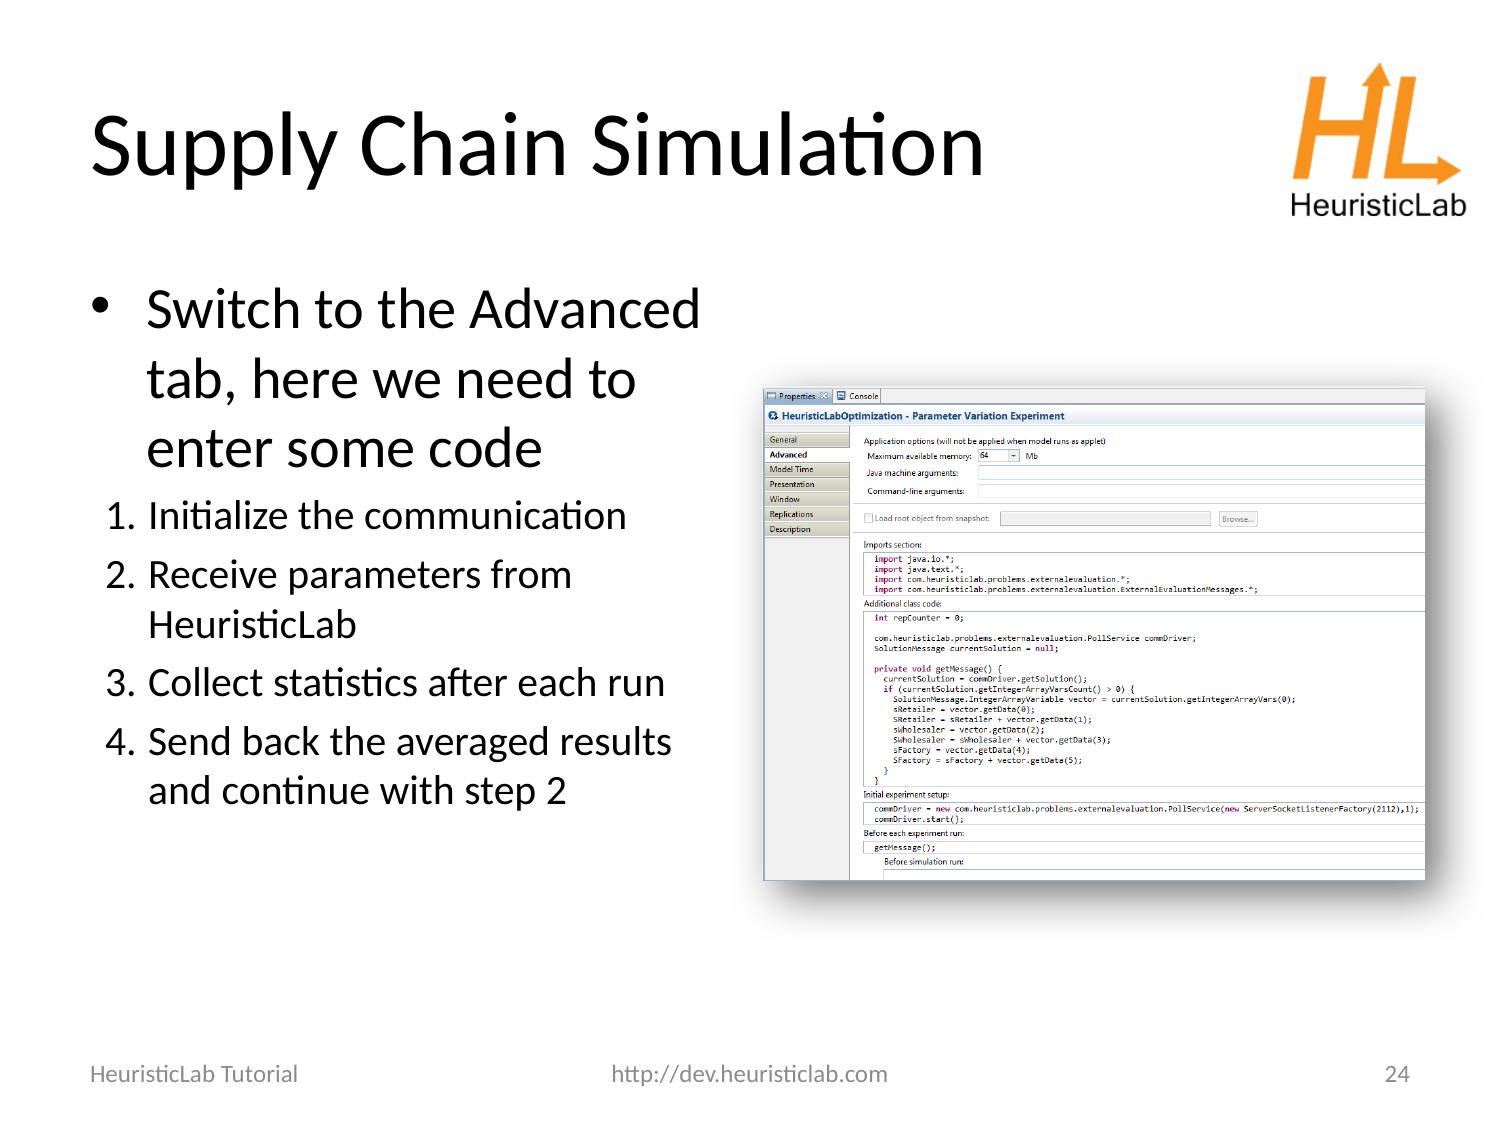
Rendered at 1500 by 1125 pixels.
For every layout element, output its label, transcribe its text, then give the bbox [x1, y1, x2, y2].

slide_number 24 [1074, 1042, 1425, 1103]
list Switch to the Advanced tab, here we need to enter some code Initialize the communication Receive parameters from HeuristicLab Collect statistics after each run Send back the averaged results and continue with step 2 [75, 262, 738, 1005]
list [762, 386, 1426, 882]
slide_number HeuristicLab Tutorial [75, 1042, 425, 1103]
picture [1281, 27, 1474, 244]
title Supply Chain Simulation [75, 45, 1282, 233]
footer http://dev.heuristiclab.com [512, 1042, 988, 1103]
